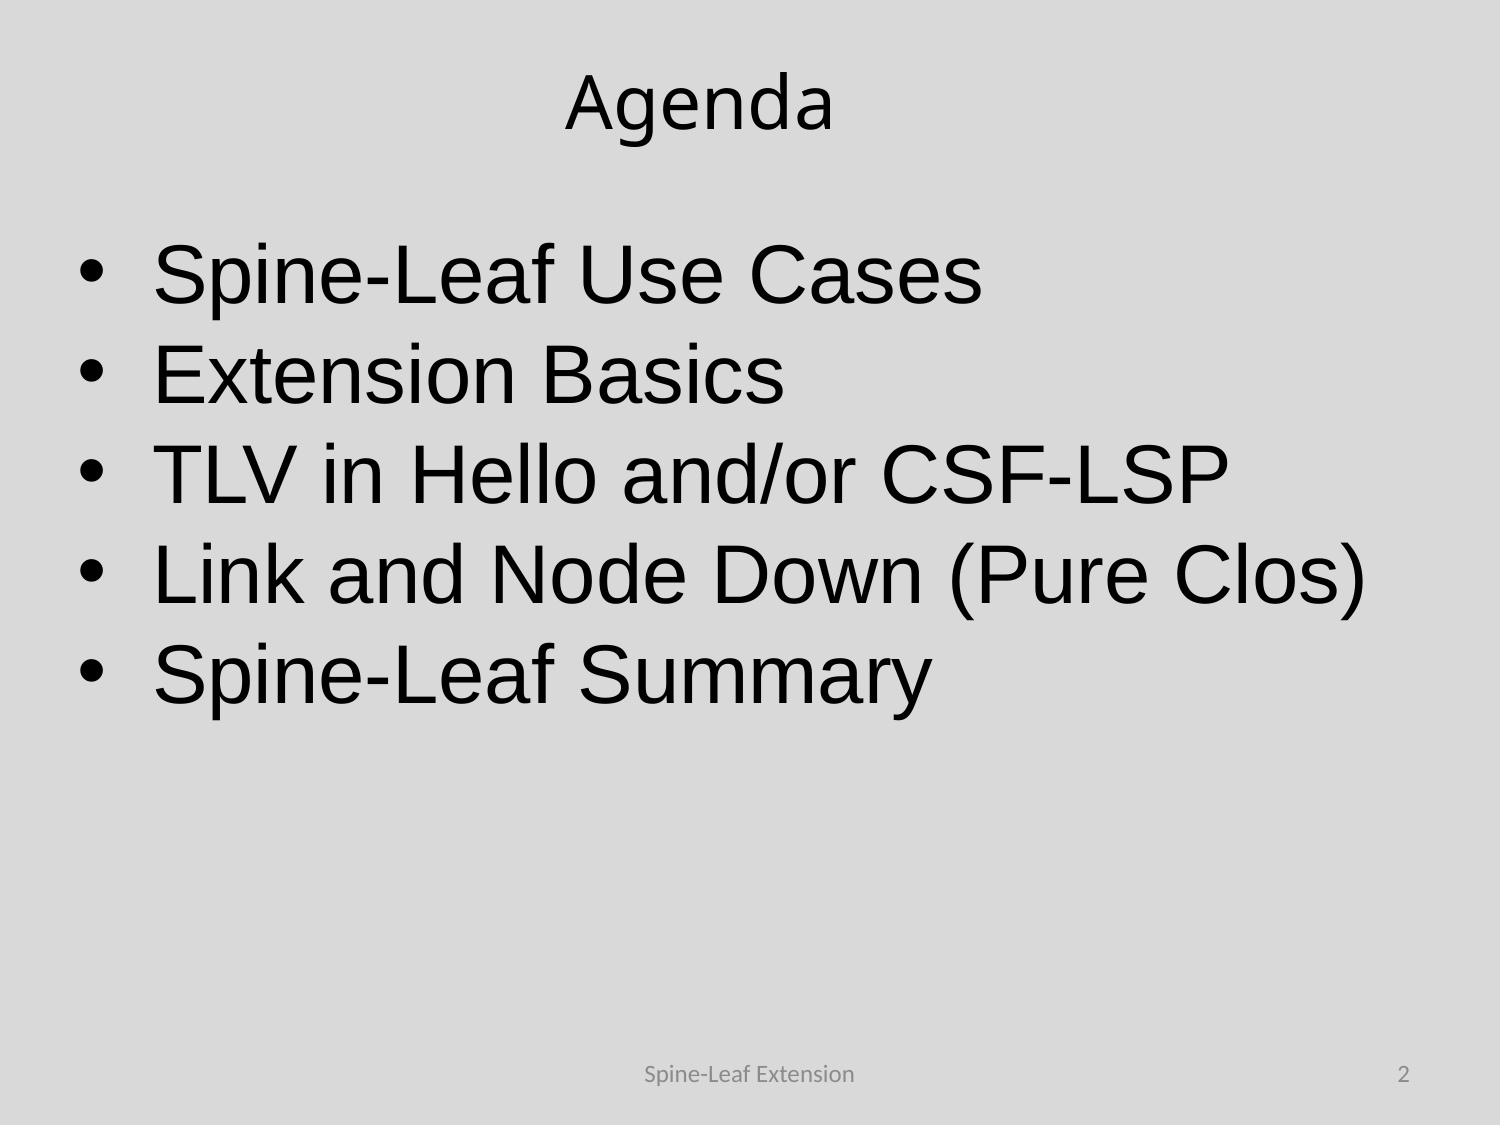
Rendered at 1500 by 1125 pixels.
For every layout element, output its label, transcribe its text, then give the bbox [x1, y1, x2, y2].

slide_number 2 [1074, 1042, 1425, 1103]
text_box Spine-Leaf Use Cases Extension Basics TLV in Hello and/or CSF-LSP Link and Node Down (Pure Clos) Spine-Leaf Summary [62, 212, 1425, 1075]
title Agenda [75, 24, 1327, 175]
footer Spine-Leaf Extension [512, 1042, 988, 1103]
